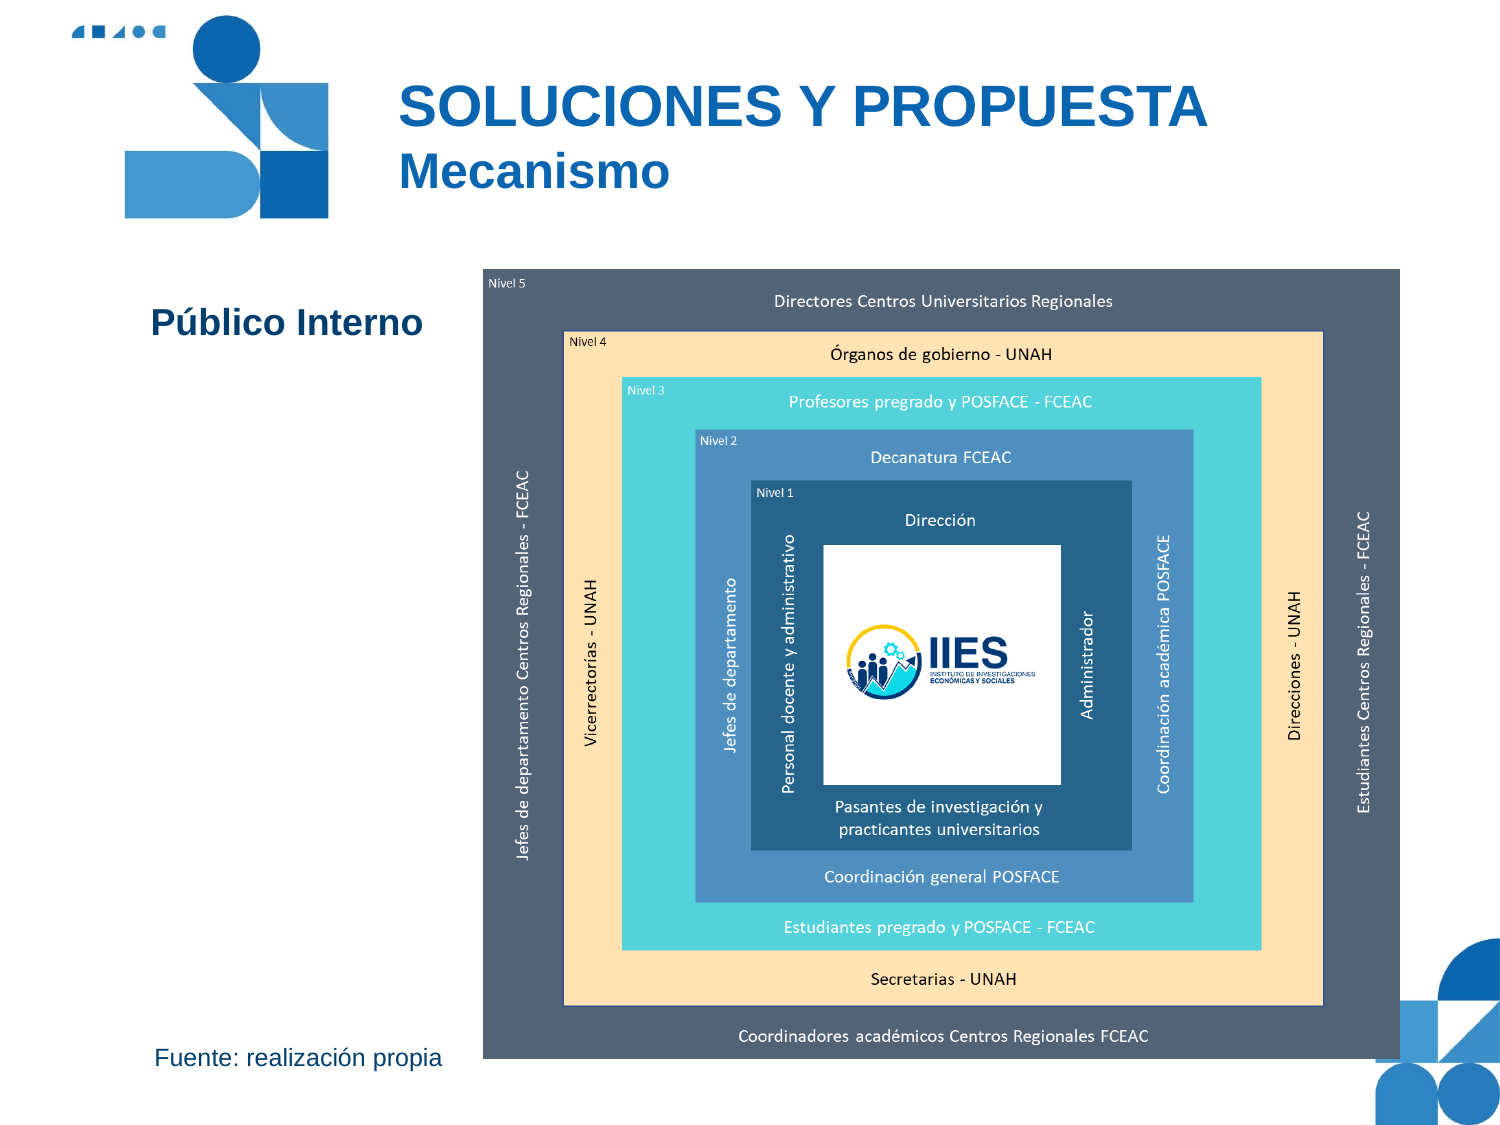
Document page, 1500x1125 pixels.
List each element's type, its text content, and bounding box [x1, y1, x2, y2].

picture [0, 0, 1500, 1125]
text_box Público Interno [135, 290, 472, 351]
title SOLUCIONES Y PROPUESTA Mecanismo [383, 61, 1436, 232]
text_box Fuente: realización propia [139, 1033, 961, 1079]
